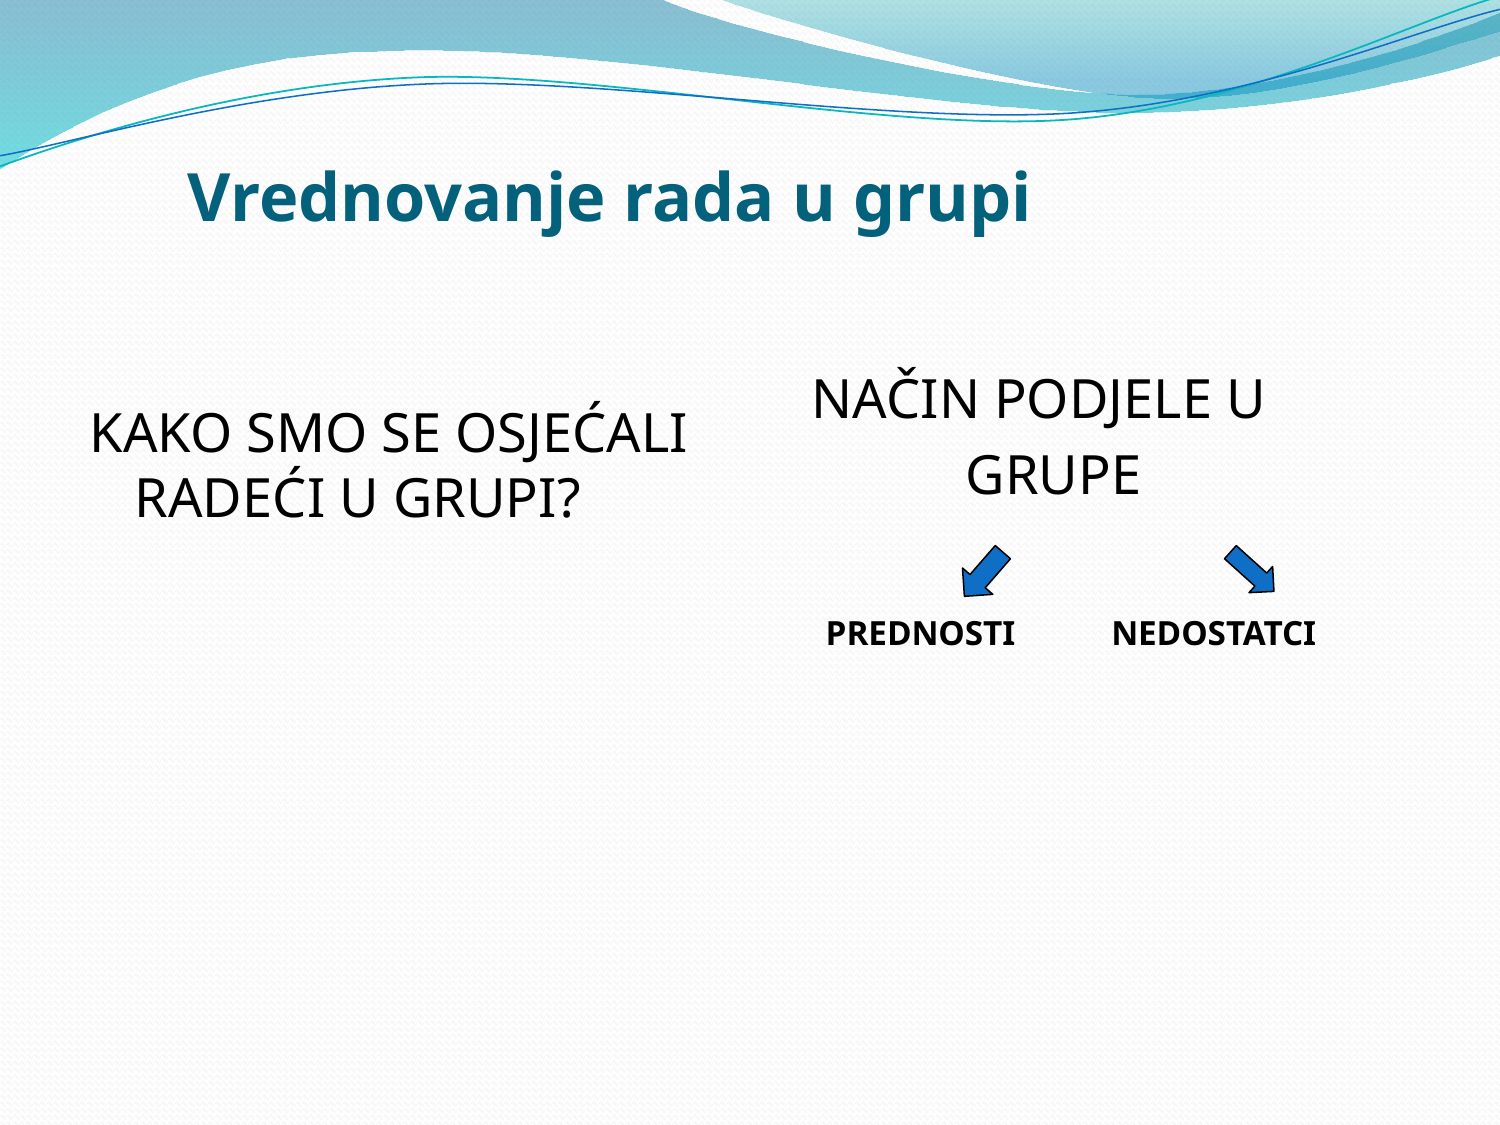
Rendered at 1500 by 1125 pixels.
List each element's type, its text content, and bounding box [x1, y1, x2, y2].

text_box [962, 545, 1011, 597]
list KAKO SMO SE OSJEĆALI RADEĆI U GRUPI? [75, 314, 738, 1043]
text_box [1224, 545, 1274, 593]
list NAČIN PODJELE U GRUPE PREDNOSTI NEDOSTATCI [796, 281, 1461, 956]
title Vrednovanje rada u grupi [187, 46, 1463, 235]
